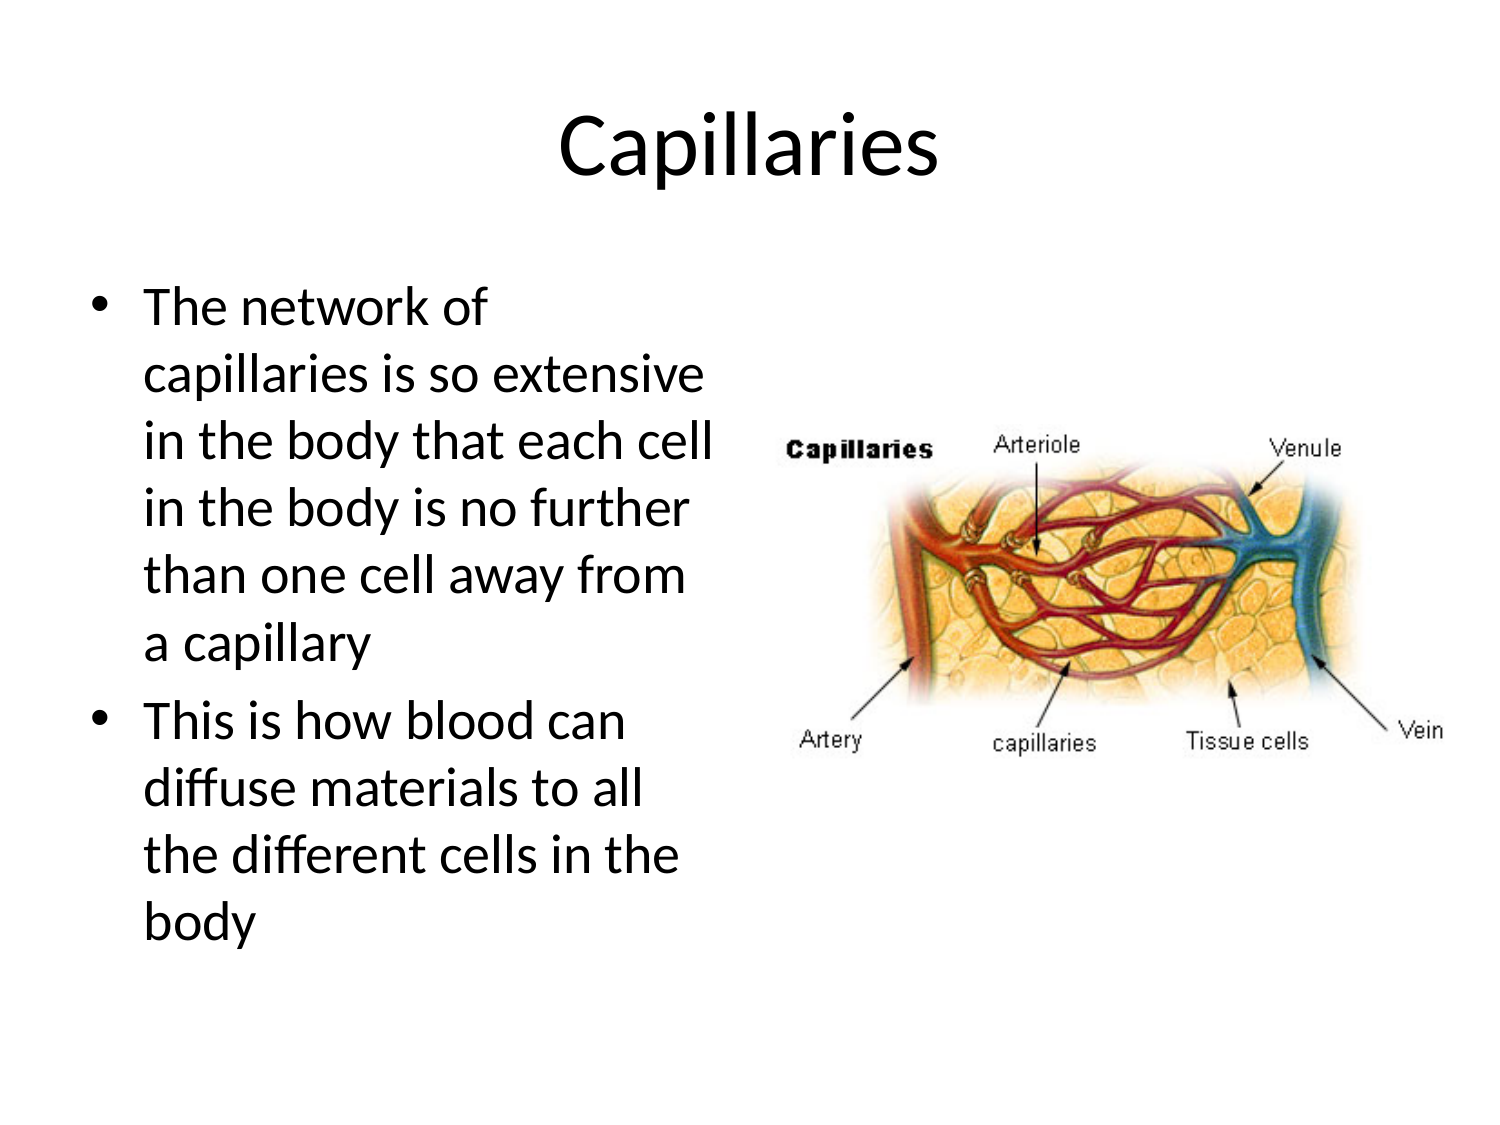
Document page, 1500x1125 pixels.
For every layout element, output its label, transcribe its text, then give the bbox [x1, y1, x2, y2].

list The network of capillaries is so extensive in the body that each cell in the body is no further than one cell away from a capillary This is how blood can diffuse materials to all the different cells in the body [75, 262, 738, 1005]
title Capillaries [75, 45, 1425, 233]
picture [762, 424, 1488, 788]
